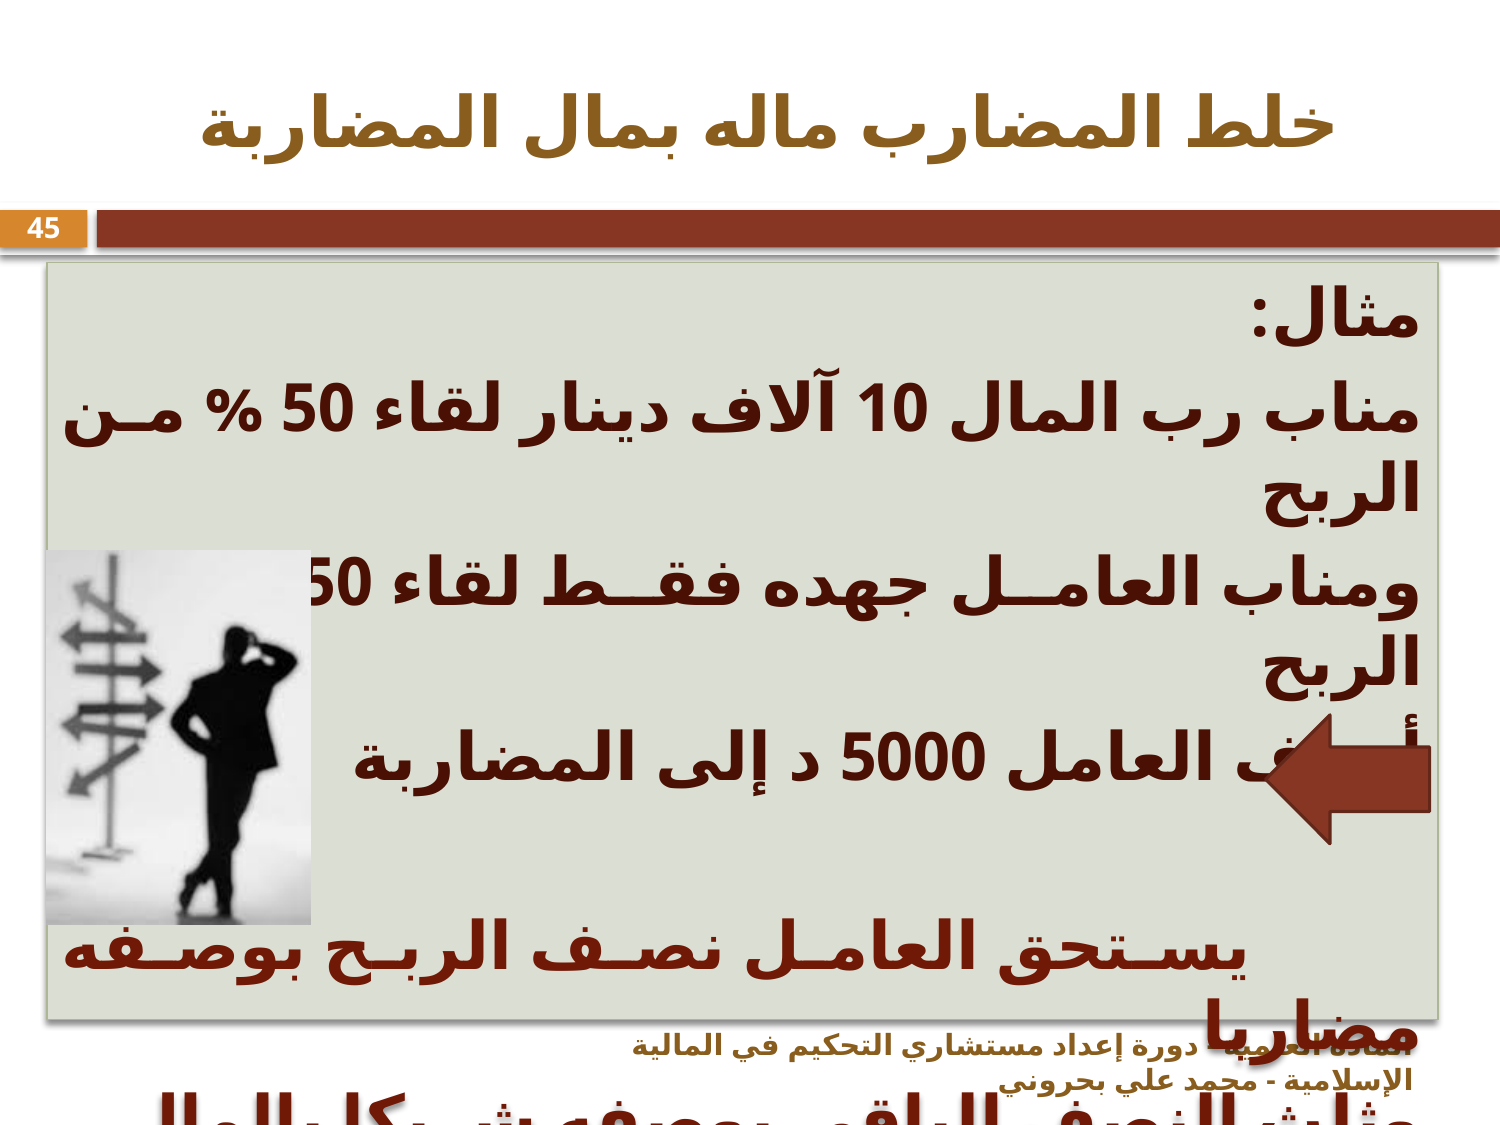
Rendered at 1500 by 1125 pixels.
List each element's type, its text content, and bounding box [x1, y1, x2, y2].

list مثال: مناب رب المال 10 آلاف دينار لقاء 50 % من الربح ومناب العامل جهده فقط لقاء 50 % من الربح أضاف العامل 5000 د إلى المضاربة يستحق العامل نصف الربح بوصفه مضاربا وثلث النصف الباقي بوصفه شريكا بالمال. وطبقا للمعيار يأخذ أولا ثلث النصف ثم يقسم الباقي مناصفة [46, 262, 1439, 1020]
picture [46, 550, 312, 925]
text_box [1264, 713, 1432, 846]
slide_number 45 [0, 208, 88, 249]
title خلط المضارب ماله بمال المضاربة [100, 37, 1438, 200]
footer المادة العلمية - دورة إعداد مستشاري التحكيم في المالية الإسلامية - محمد علي بحروني [539, 1031, 1429, 1092]
